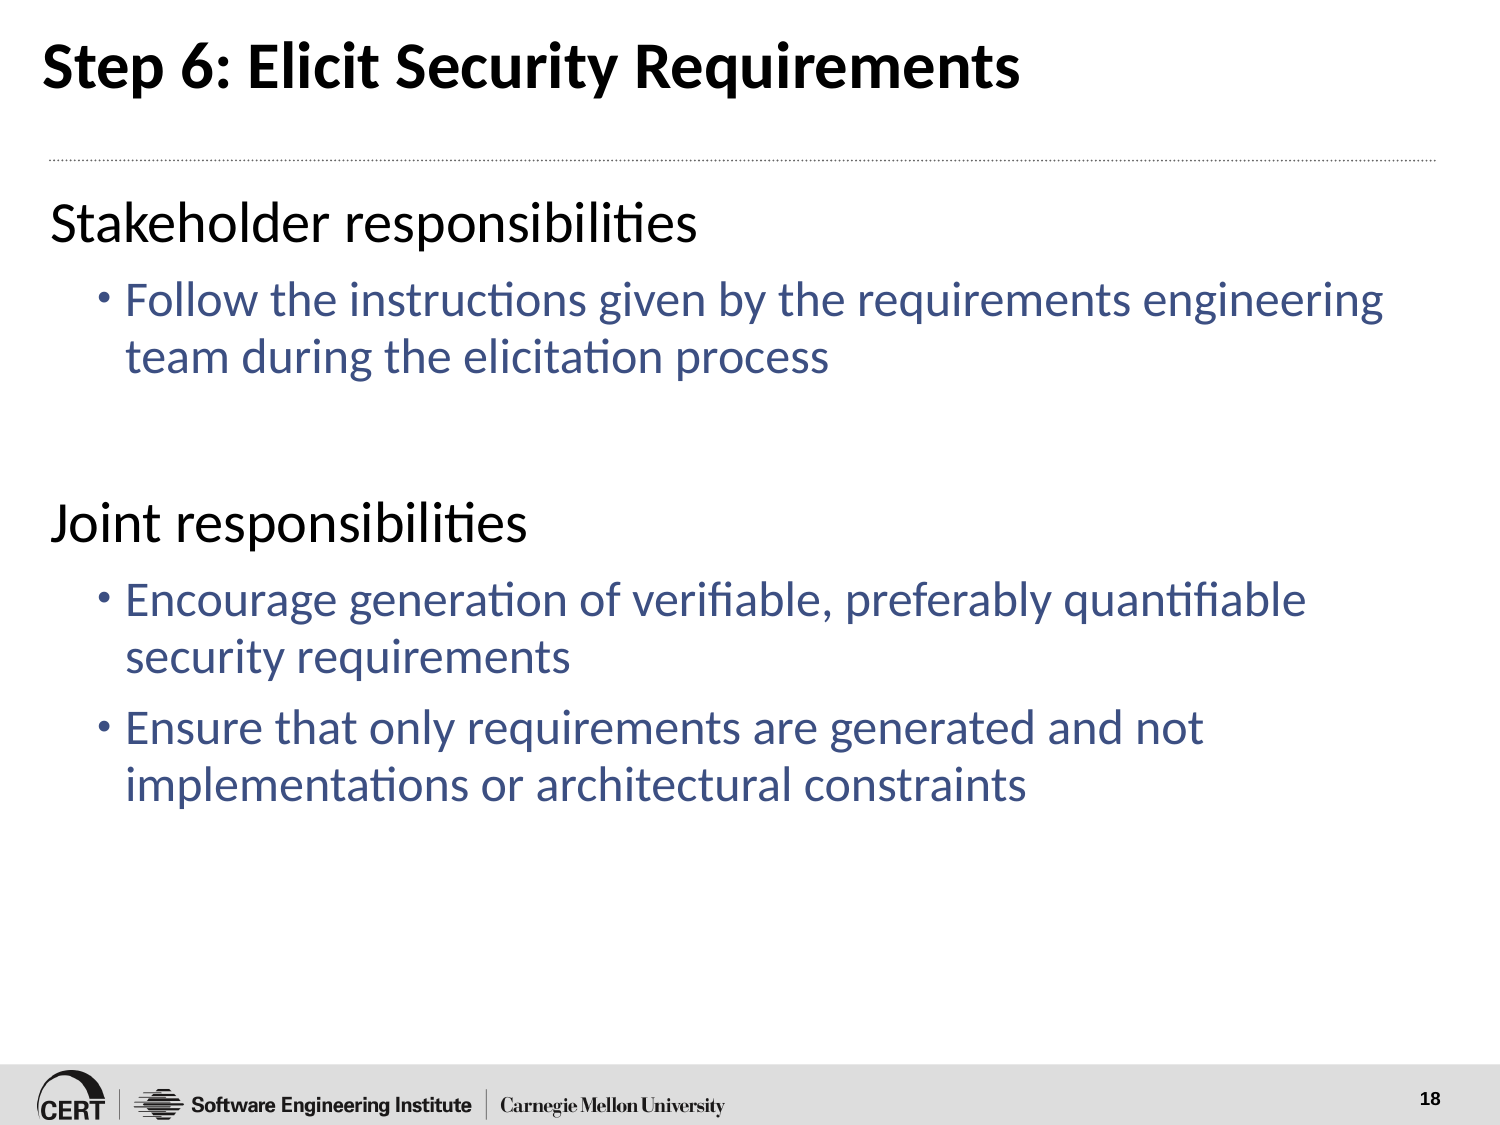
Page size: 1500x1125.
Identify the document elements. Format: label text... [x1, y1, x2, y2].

list Stakeholder responsibilities Follow the instructions given by the requirements engineering team during the elicitation process Joint responsibilities Encourage generation of verifiable, preferably quantifiable security requirements Ensure that only requirements are generated and not implementations or architectural constraints [49, 187, 1438, 1001]
picture [37, 1069, 725, 1122]
title Step 6: Elicit Security Requirements [42, 37, 1434, 155]
